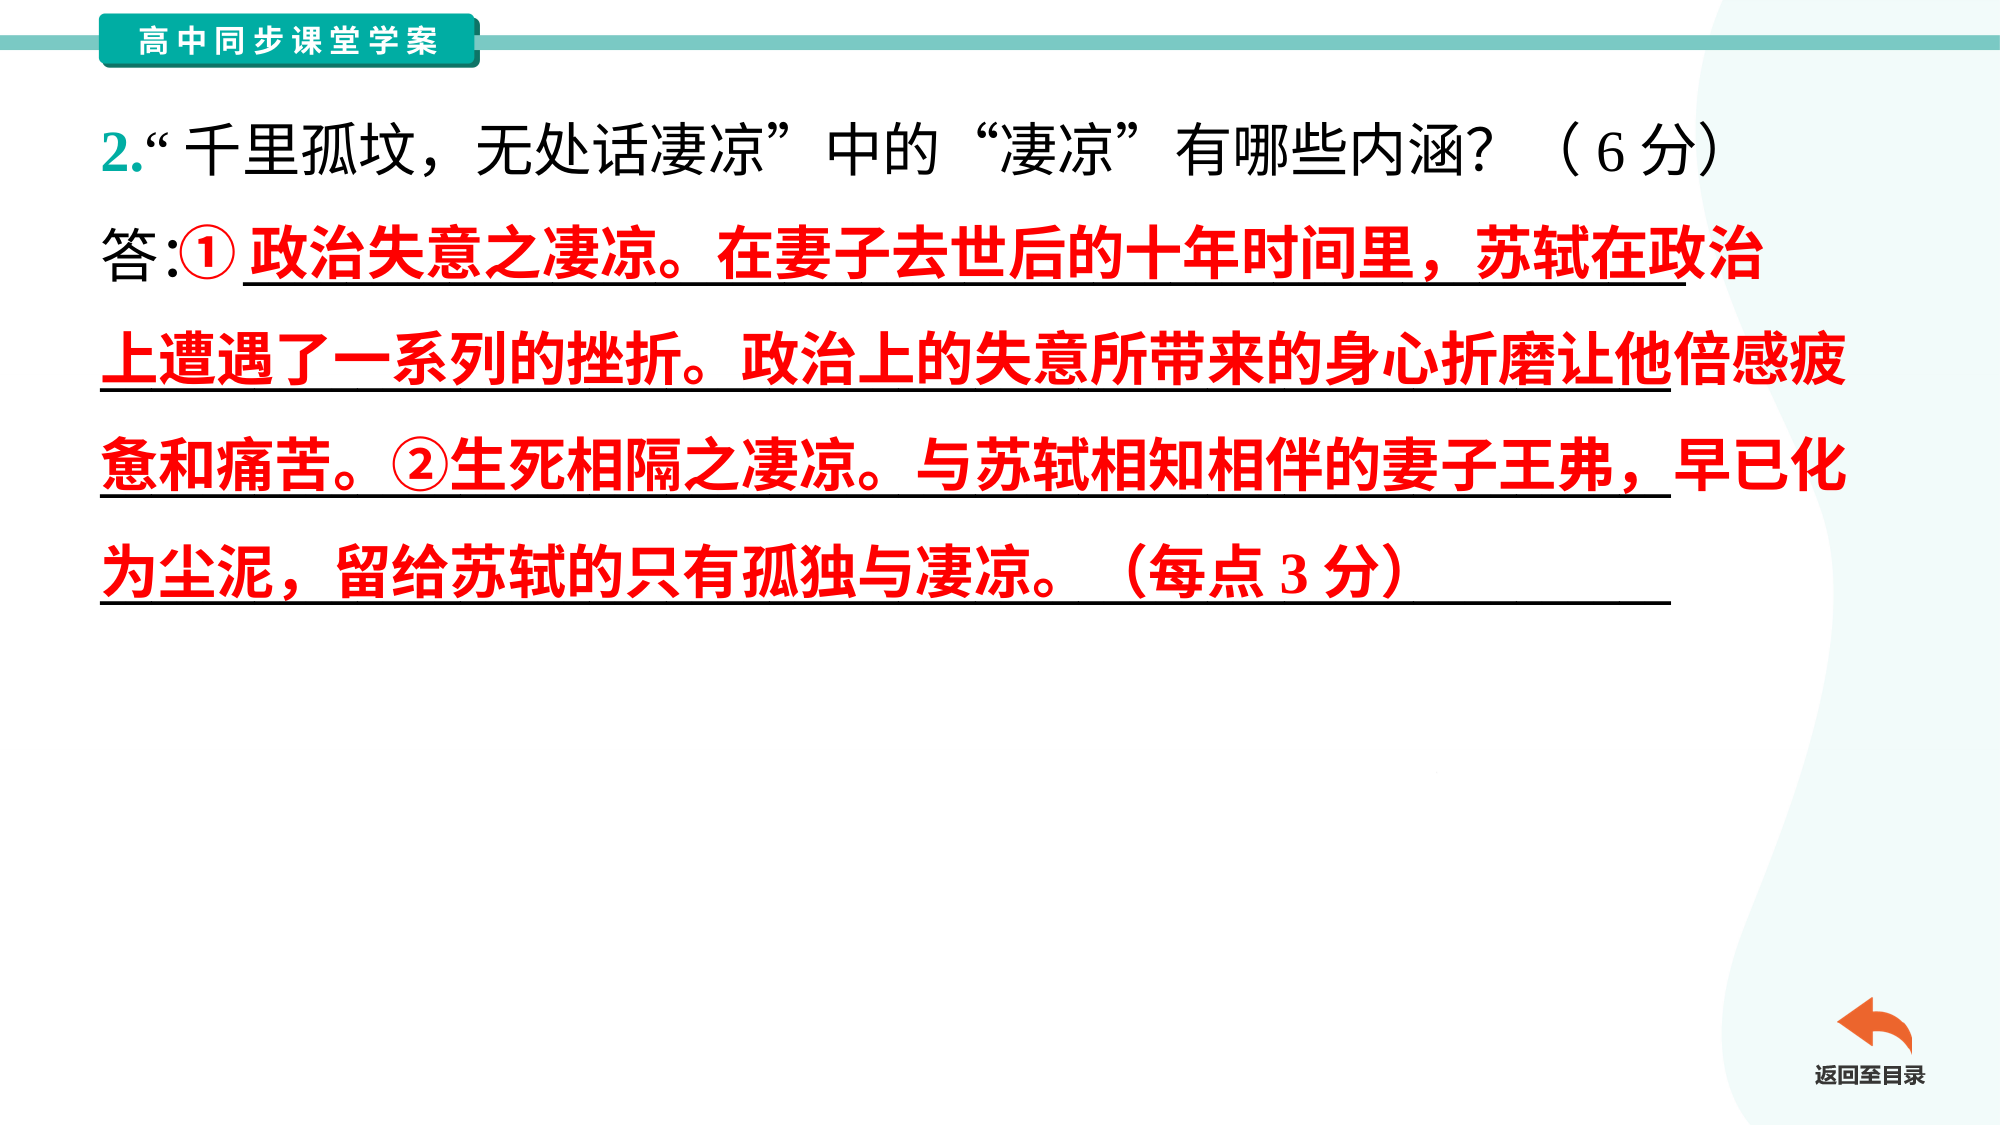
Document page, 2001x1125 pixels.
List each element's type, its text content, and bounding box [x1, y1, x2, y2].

text_box ①政治失意之凄凉。在妻子去世后的十年时间里，苏轼在政治 上遭遇了一系列的挫折。政治上的失意所带来的身心折磨让他倍感疲 惫和痛苦。②生死相隔之凄凉。与苏轼相知相伴的妻子王弗，早已化 为尘泥，留给苏轼的只有孤独与凄凉。（每点3分） [100, 179, 1899, 605]
picture [0, 0, 2000, 1125]
text_box 2.“千里孤坟，无处话凄凉”中的“凄凉”有哪些内涵？（6分） 答： ________________________________________________________ _____________________________________________________________ _____________________________________________________________ _____________________________________________________________ [100, 76, 1899, 179]
